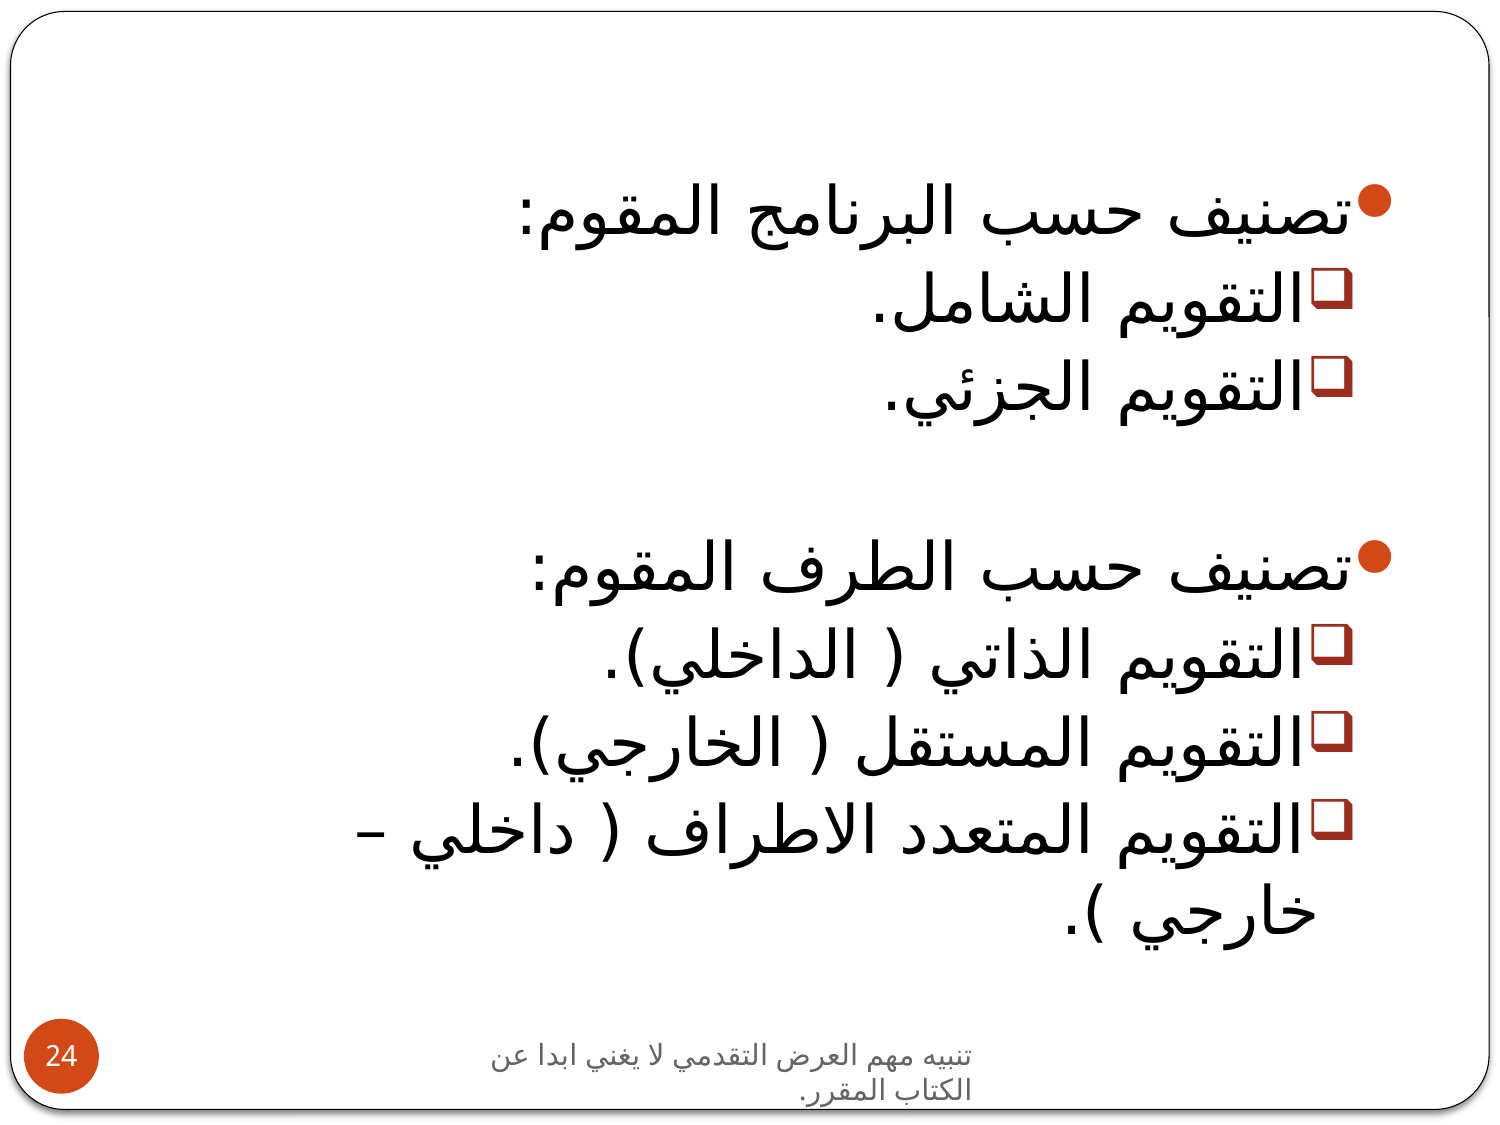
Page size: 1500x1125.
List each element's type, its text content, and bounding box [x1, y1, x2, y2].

slide_number 24 [23, 1018, 99, 1094]
footer تنبيه مهم العرض التقدمي لا يغني ابدا عن الكتاب المقرر. [437, 1040, 988, 1103]
list تصنيف حسب البرنامج المقوم: التقويم الشامل. التقويم الجزئي. تصنيف حسب الطرف المقوم: التقويم الذاتي ( الداخلي). التقويم المستقل ( الخارجي). التقويم المتعدد الاطراف ( داخلي – خارجي ). [75, 160, 1425, 1038]
